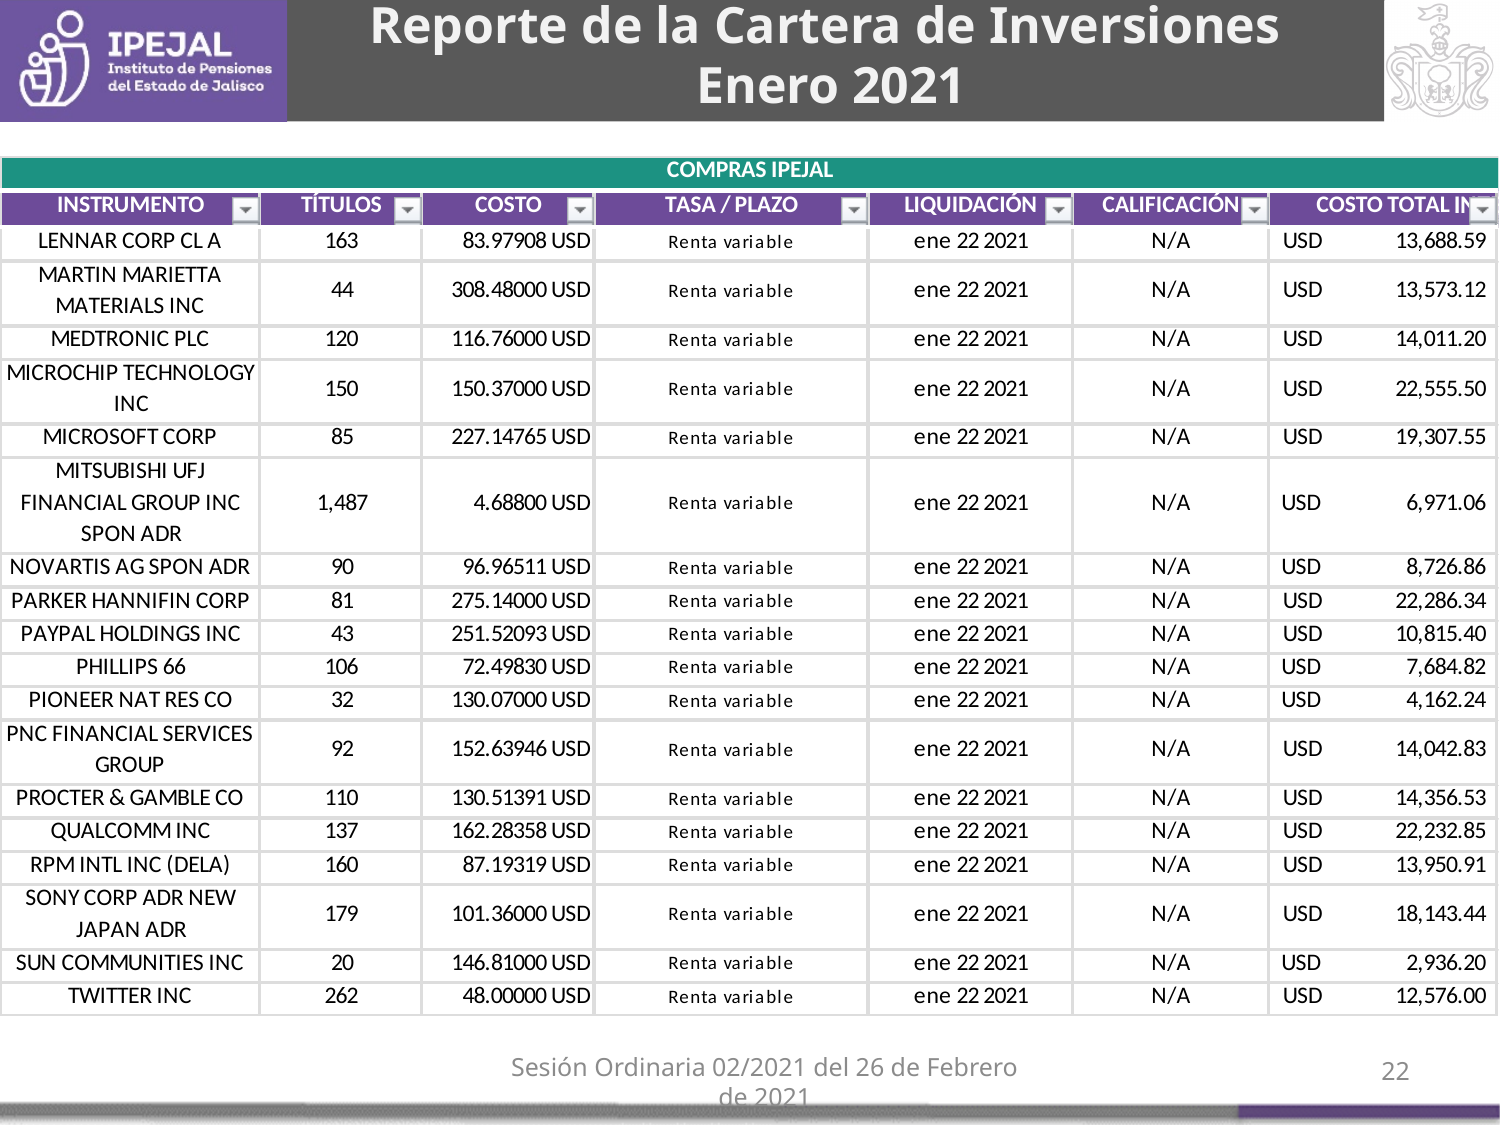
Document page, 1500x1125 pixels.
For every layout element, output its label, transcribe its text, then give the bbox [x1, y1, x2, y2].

picture [0, 156, 1500, 1018]
slide_number 21 [1074, 1042, 1425, 1103]
picture [0, 1096, 1500, 1125]
text_box Sesión Ordinaria 02/2021 del 26 de Febrero de 2021 [483, 1051, 1046, 1112]
picture [0, 0, 275, 122]
text_box Reporte de la Cartera de Inversiones Enero 2021 [275, 0, 1388, 123]
